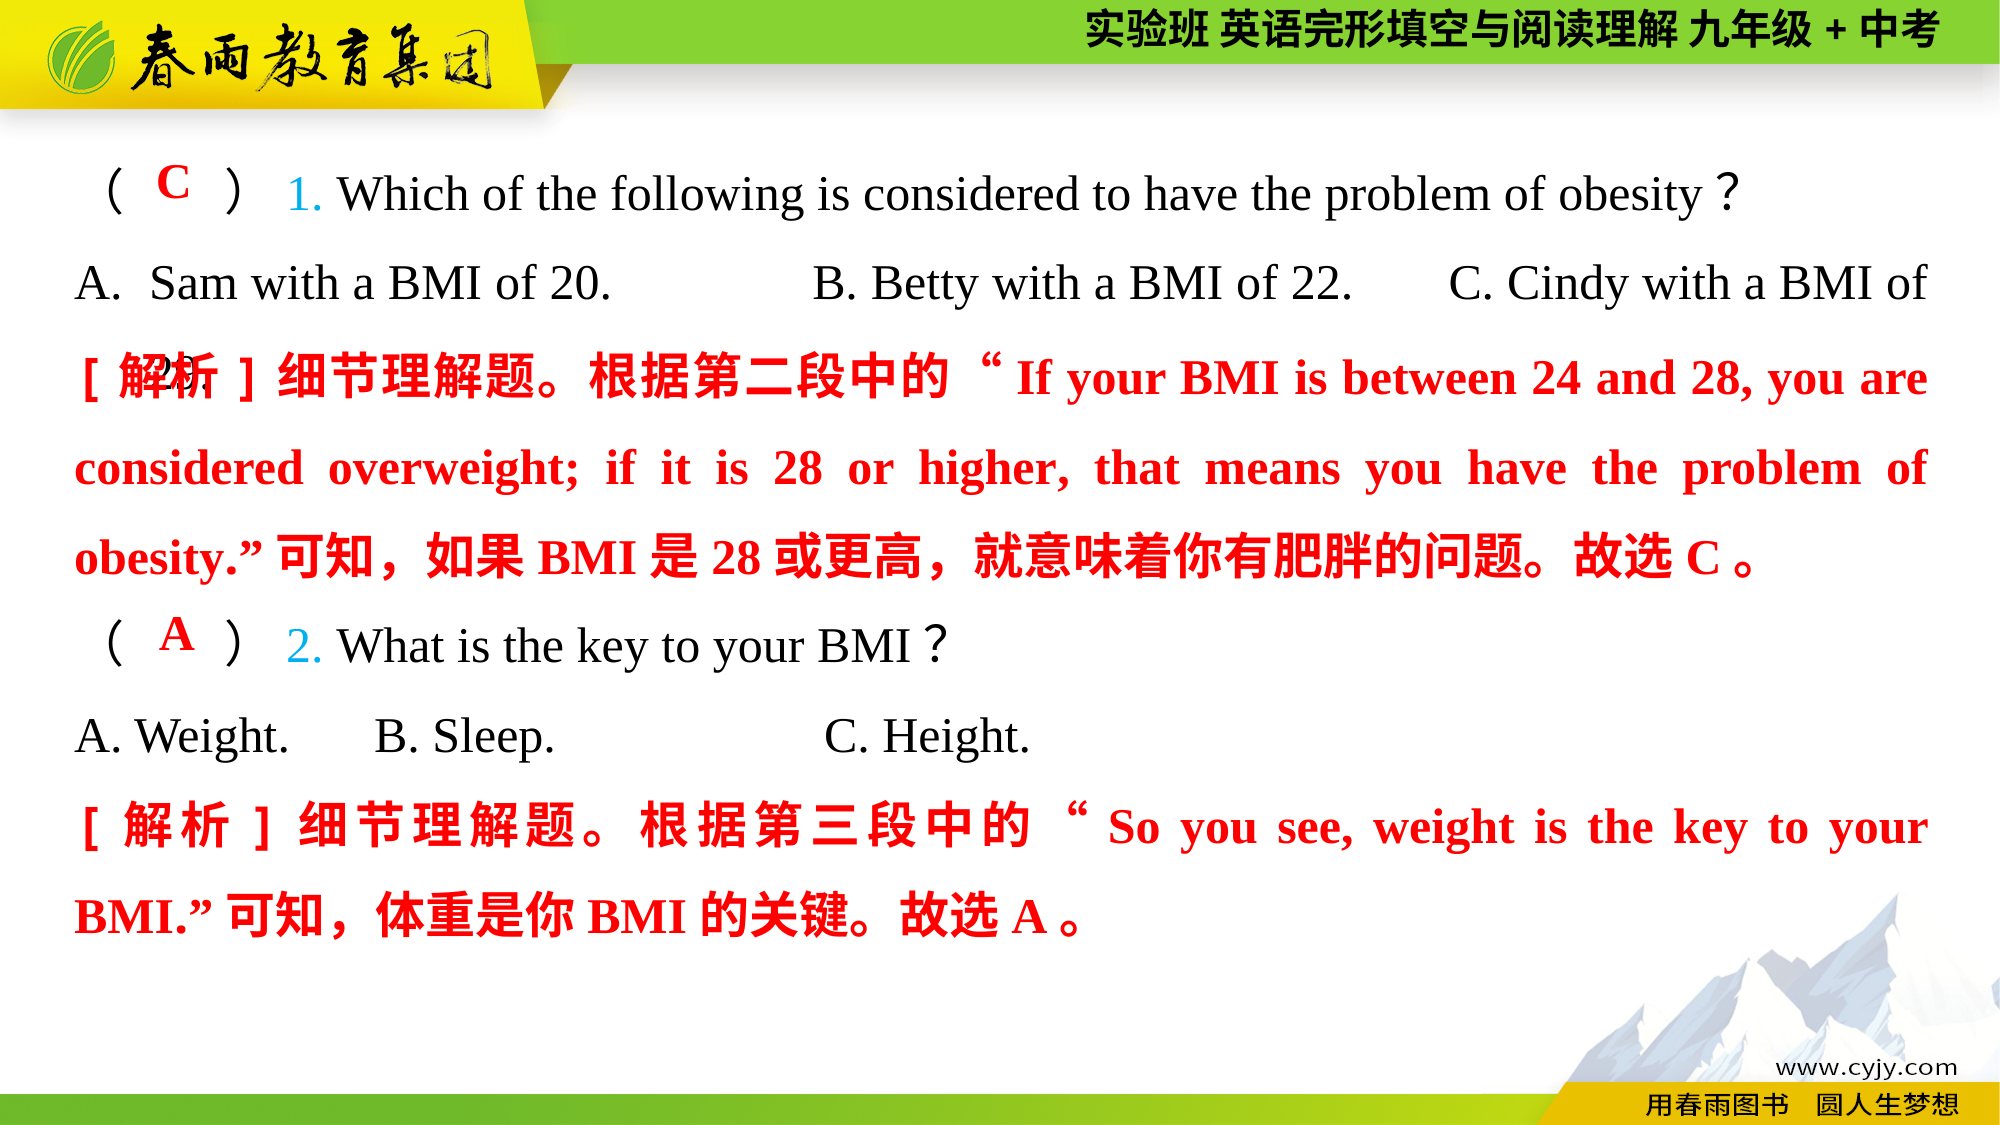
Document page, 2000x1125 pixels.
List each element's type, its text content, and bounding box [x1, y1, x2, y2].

list （ ）1. Which of the following is considered to have the problem of obesity？ Sam with a BMI of 20. B. Betty with a BMI of 22. C. Cindy with a BMI of 29. [59, 122, 1944, 306]
text_box A [144, 592, 210, 668]
text_box C [141, 141, 207, 217]
text_box [解析]细节理解题。根据第三段中的“So you see, weight is the key to your BMI.”可知，体重是你BMI的关键。故选A。 [59, 755, 1944, 951]
text_box [解析]细节理解题。根据第二段中的“If your BMI is between 24 and 28, you are considered overweight; if it is 28 or higher, that means you have the problem of obesity.”可知，如果BMI是28或更高，就意味着你有肥胖的问题。故选C。 [59, 306, 1944, 592]
text_box （ ）2. What is the key to your BMI？ A. Weight. B. Sleep. C. Height. [59, 592, 1944, 755]
picture [0, 0, 2000, 1125]
